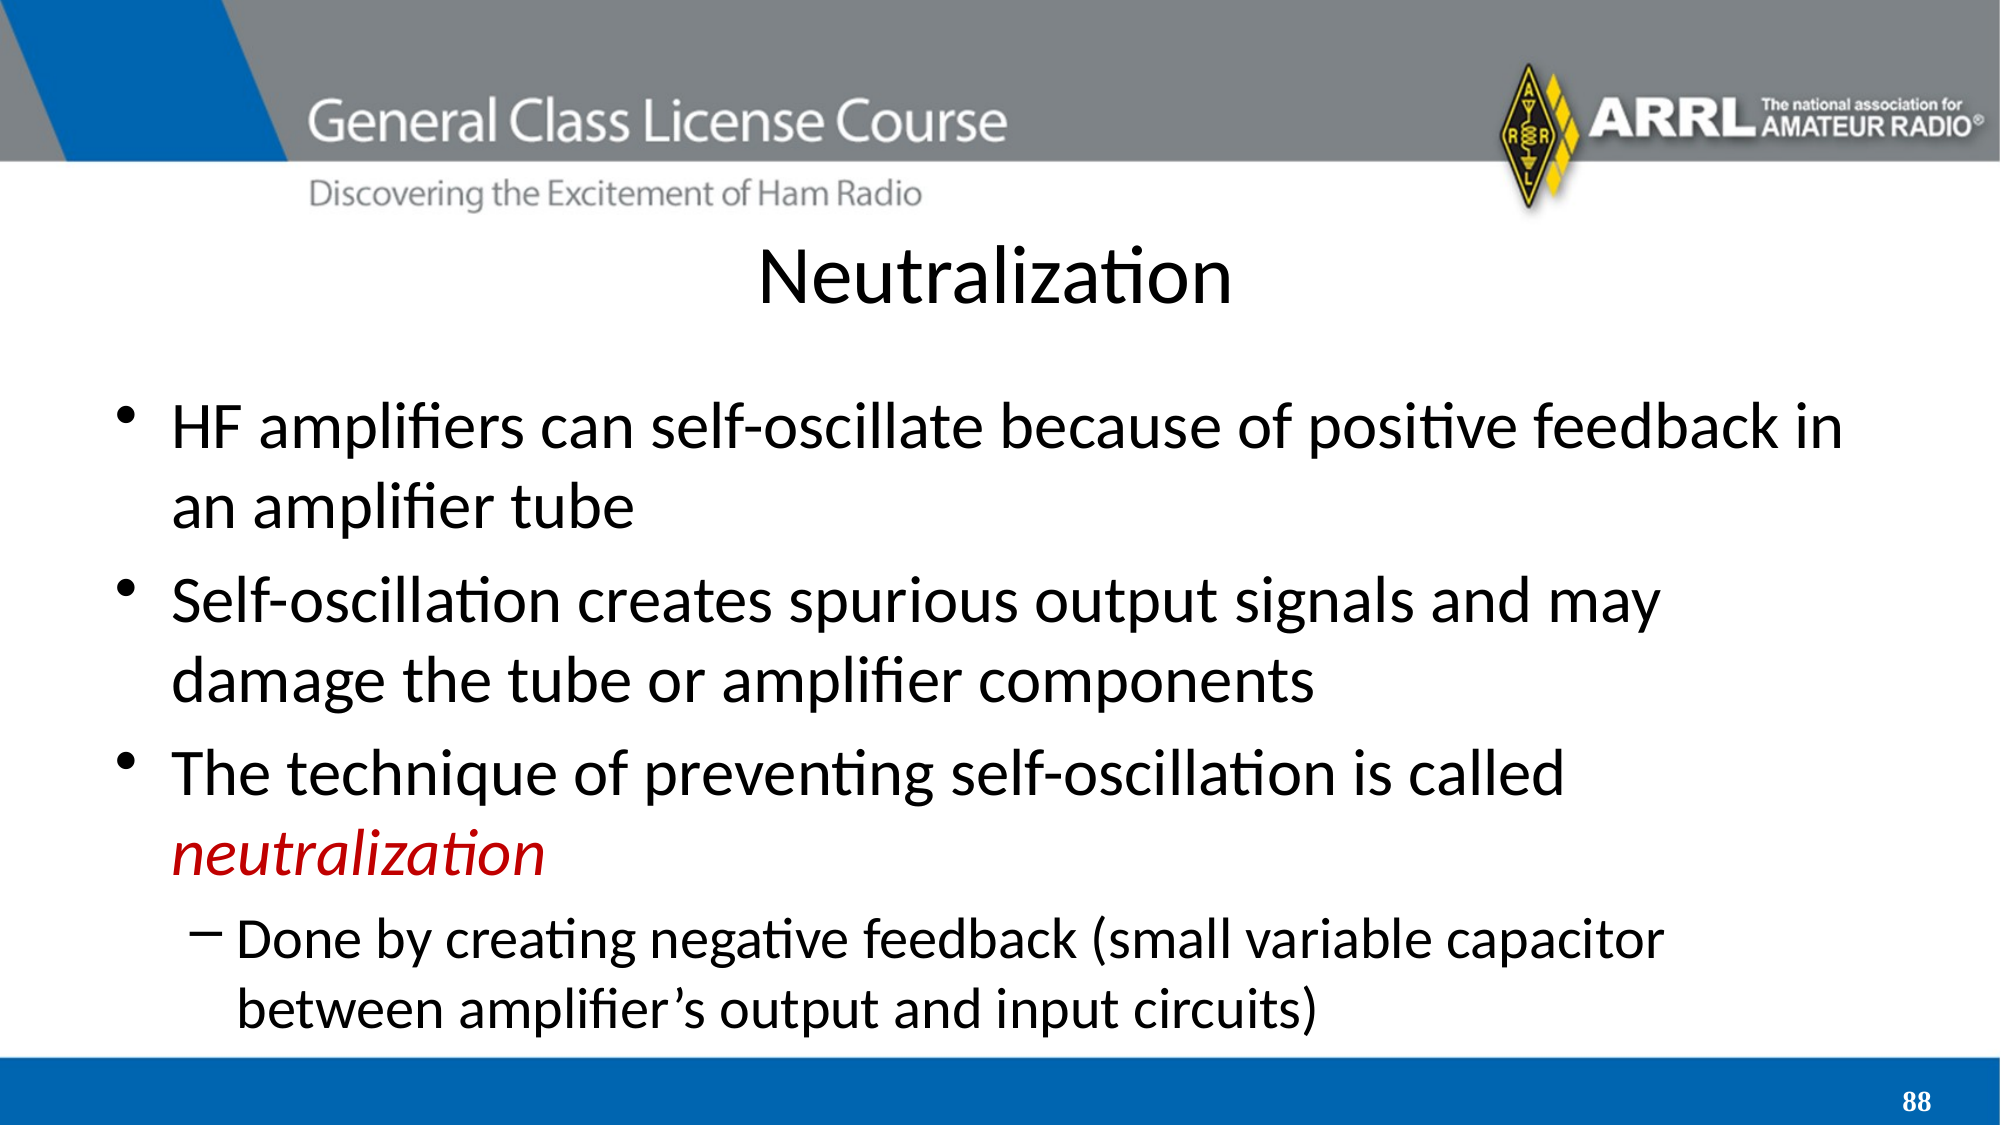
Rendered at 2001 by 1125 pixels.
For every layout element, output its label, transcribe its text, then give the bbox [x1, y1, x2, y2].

list HF amplifiers can self-oscillate because of positive feedback in an amplifier tube Self-oscillation creates spurious output signals and may damage the tube or amplifier components The technique of preventing self-oscillation is called neutralization Done by creating negative feedback (small variable capacitor between amplifier’s output and input circuits) [99, 375, 1900, 1075]
picture [0, 0, 2001, 1125]
title Neutralization [96, 212, 1897, 356]
